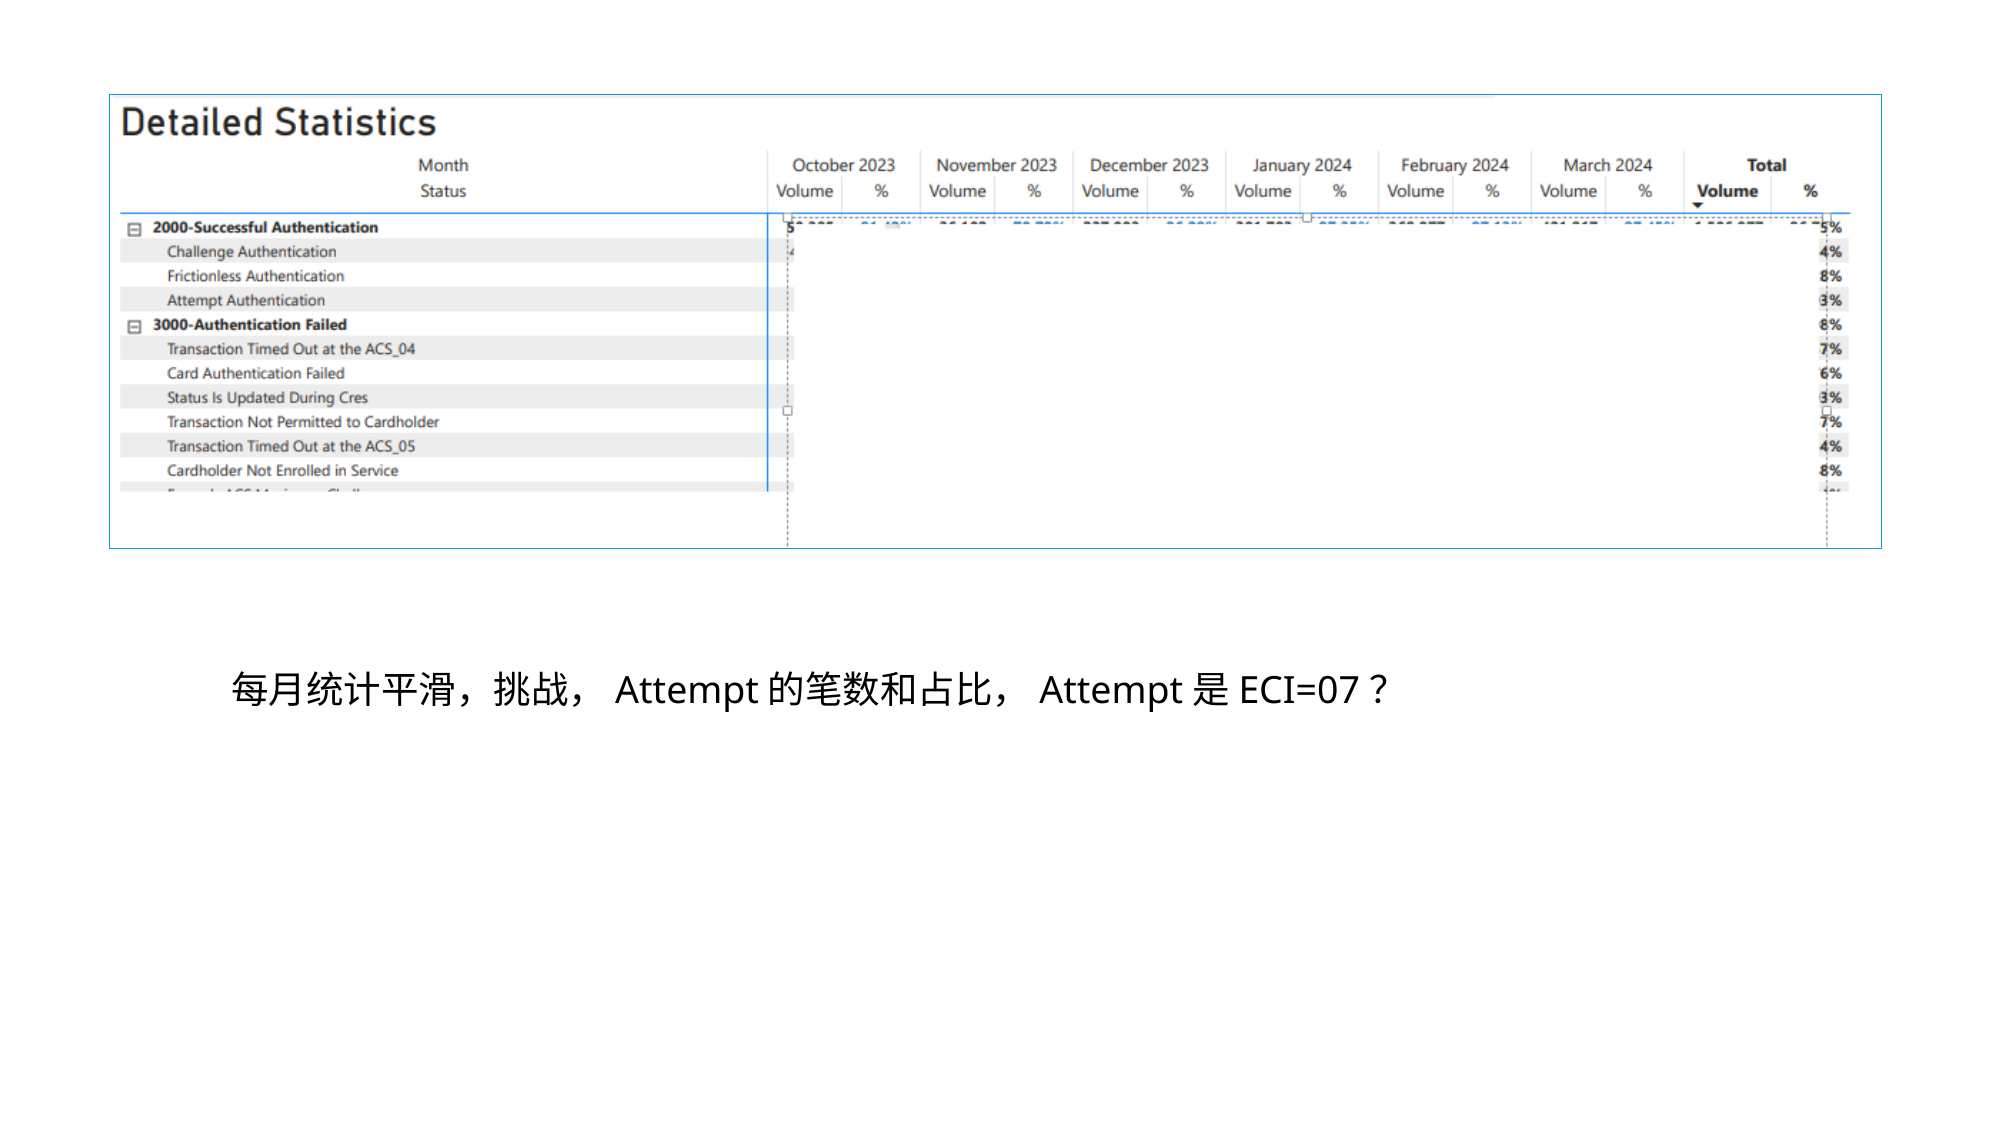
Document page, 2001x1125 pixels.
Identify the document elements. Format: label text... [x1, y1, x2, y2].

text_box 每月统计平滑，挑战，Attempt的笔数和占比，Attempt是ECI=07？ [216, 658, 1422, 719]
picture [111, 96, 1880, 547]
